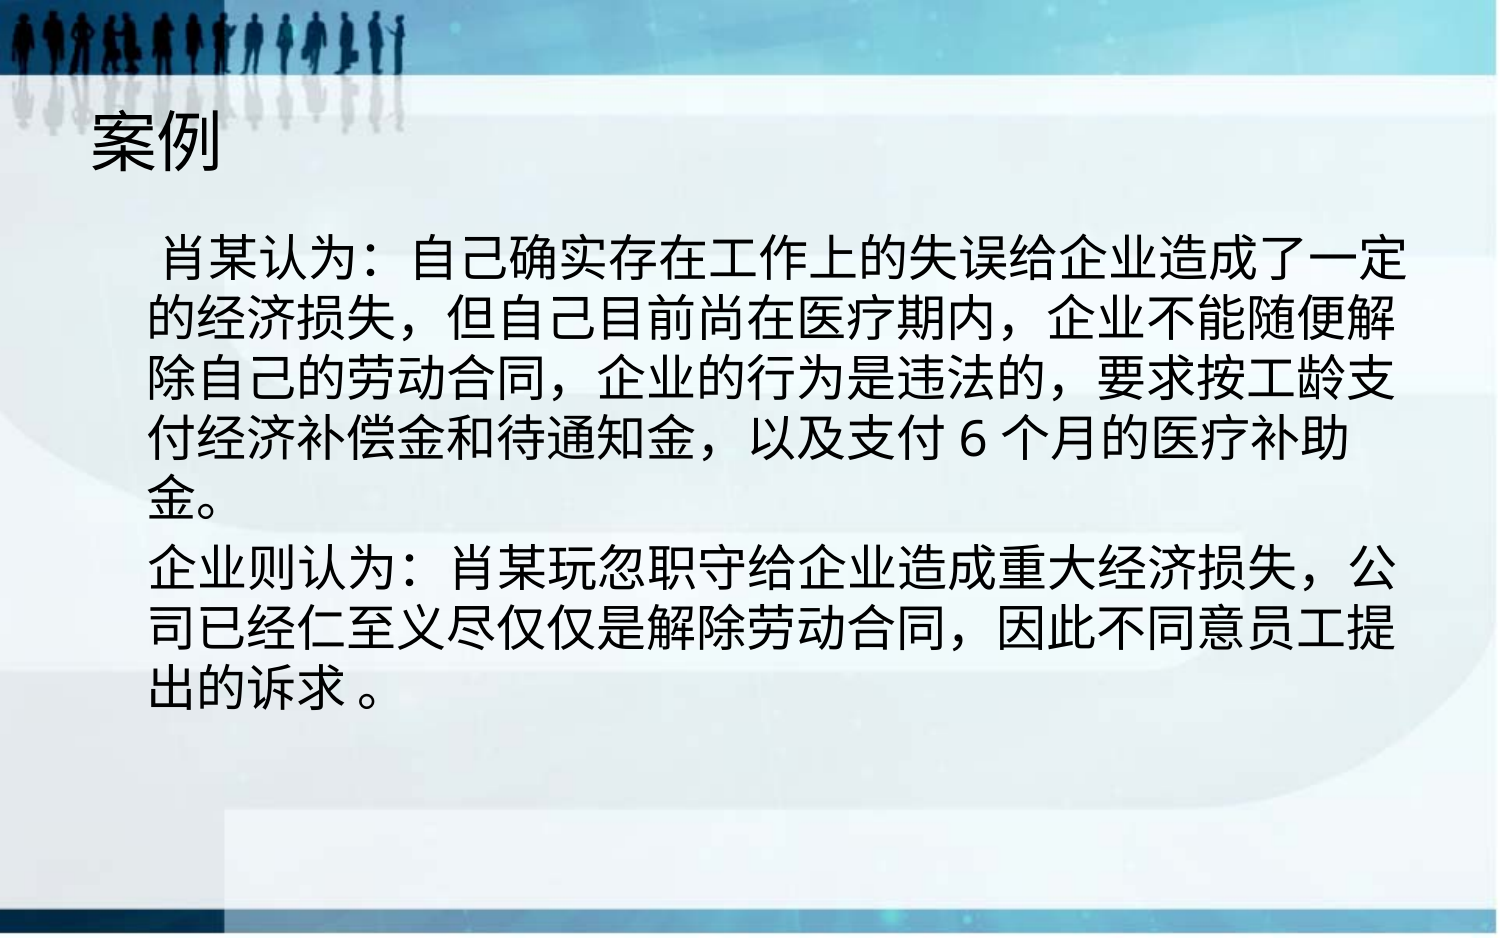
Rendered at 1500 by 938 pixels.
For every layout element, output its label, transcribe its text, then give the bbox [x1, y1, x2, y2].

list 肖某认为：自己确实存在工作上的失误给企业造成了一定的经济损失，但自己目前尚在医疗期内，企业不能随便解除自己的劳动合同，企业的行为是违法的，要求按工龄支付经济补偿金和待通知金，以及支付6个月的医疗补助金。 企业则认为：肖某玩忽职守给企业造成重大经济损失，公司已经仁至义尽仅仅是解除劳动合同，因此不同意员工提出的诉求 。 [74, 218, 1426, 838]
picture [0, 0, 1500, 938]
title 案例 [74, 70, 1426, 210]
